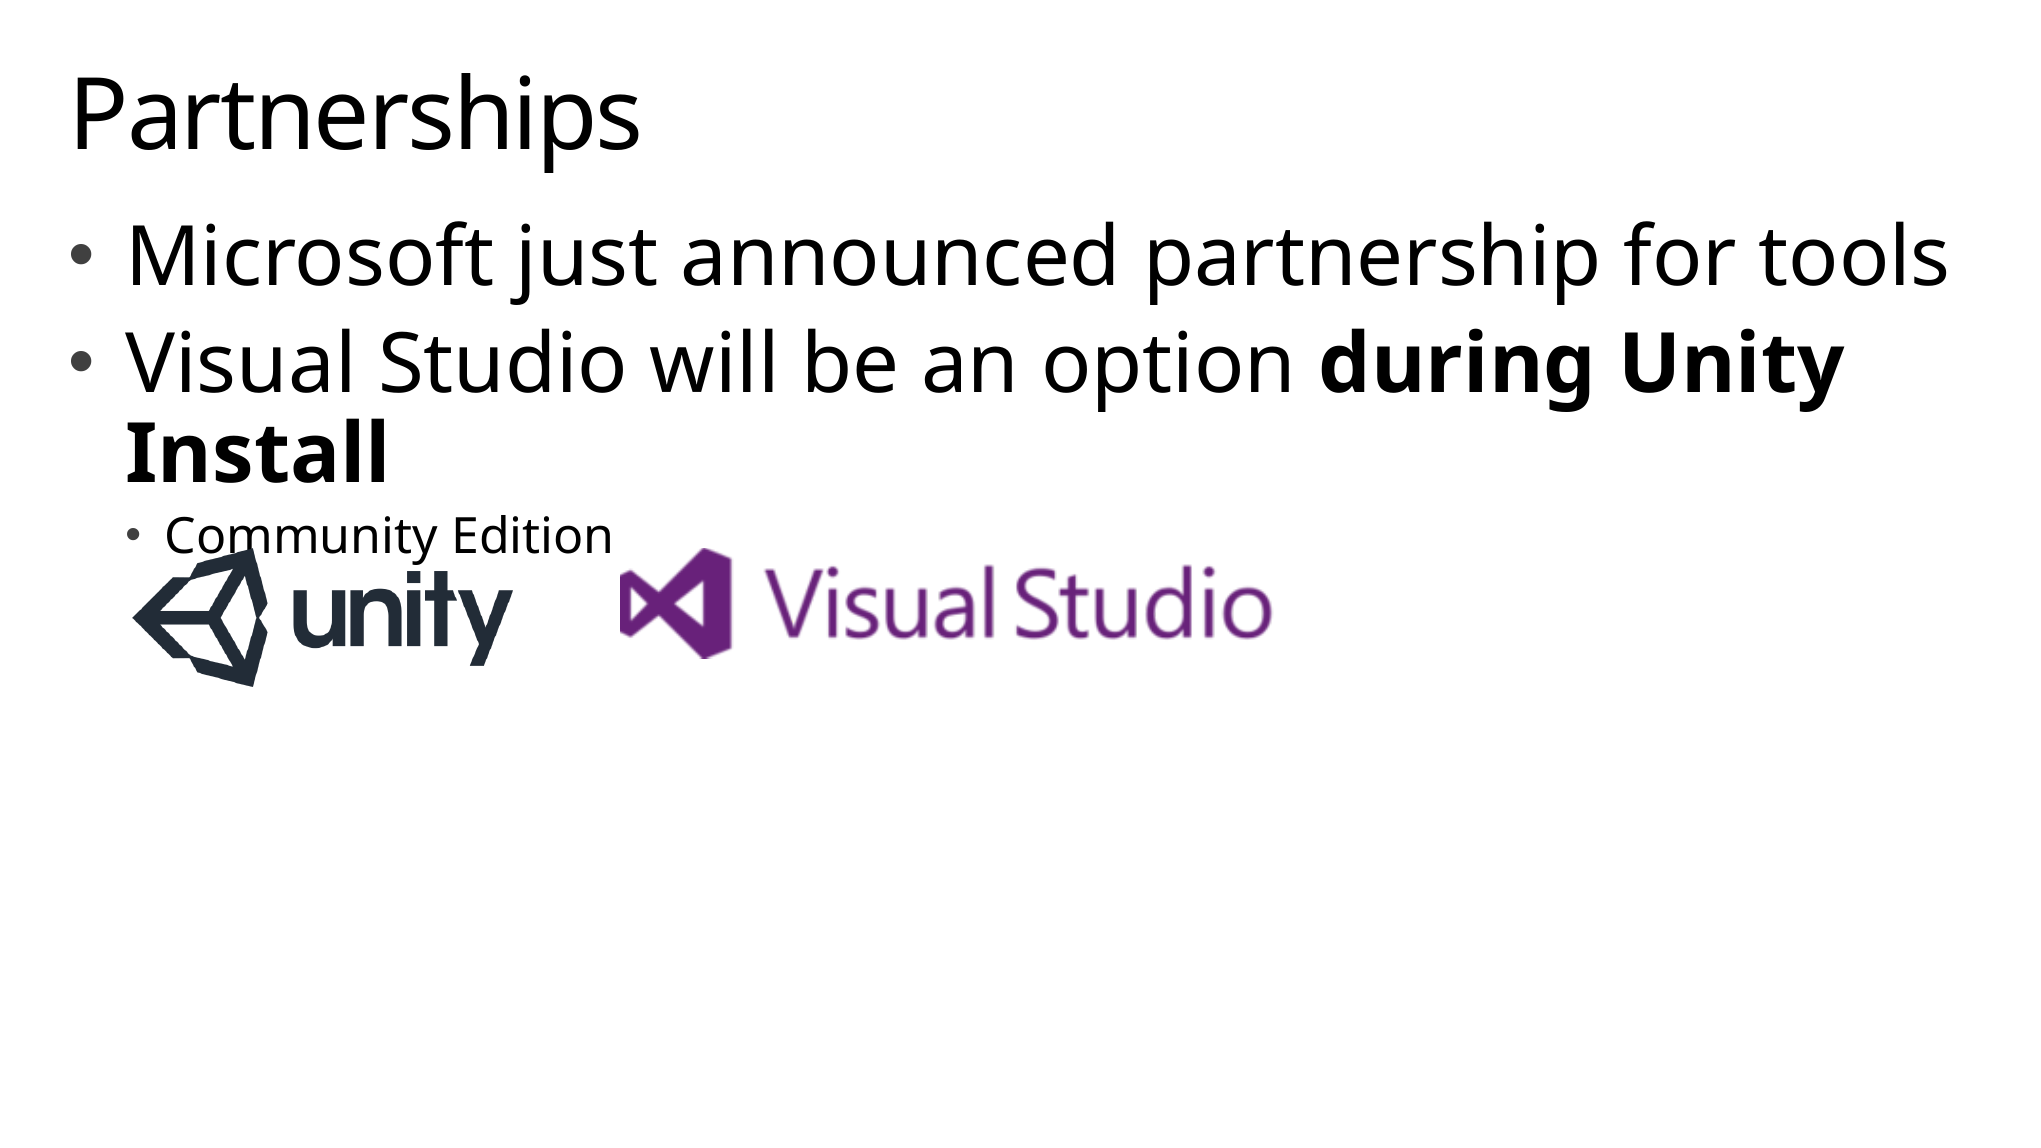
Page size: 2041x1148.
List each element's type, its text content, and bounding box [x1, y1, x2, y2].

picture [132, 548, 513, 688]
picture [619, 548, 1285, 659]
list Microsoft just announced partnership for tools Visual Studio will be an option during Unity Install Community Edition [45, 199, 1996, 498]
title Partnerships [45, 48, 1996, 199]
